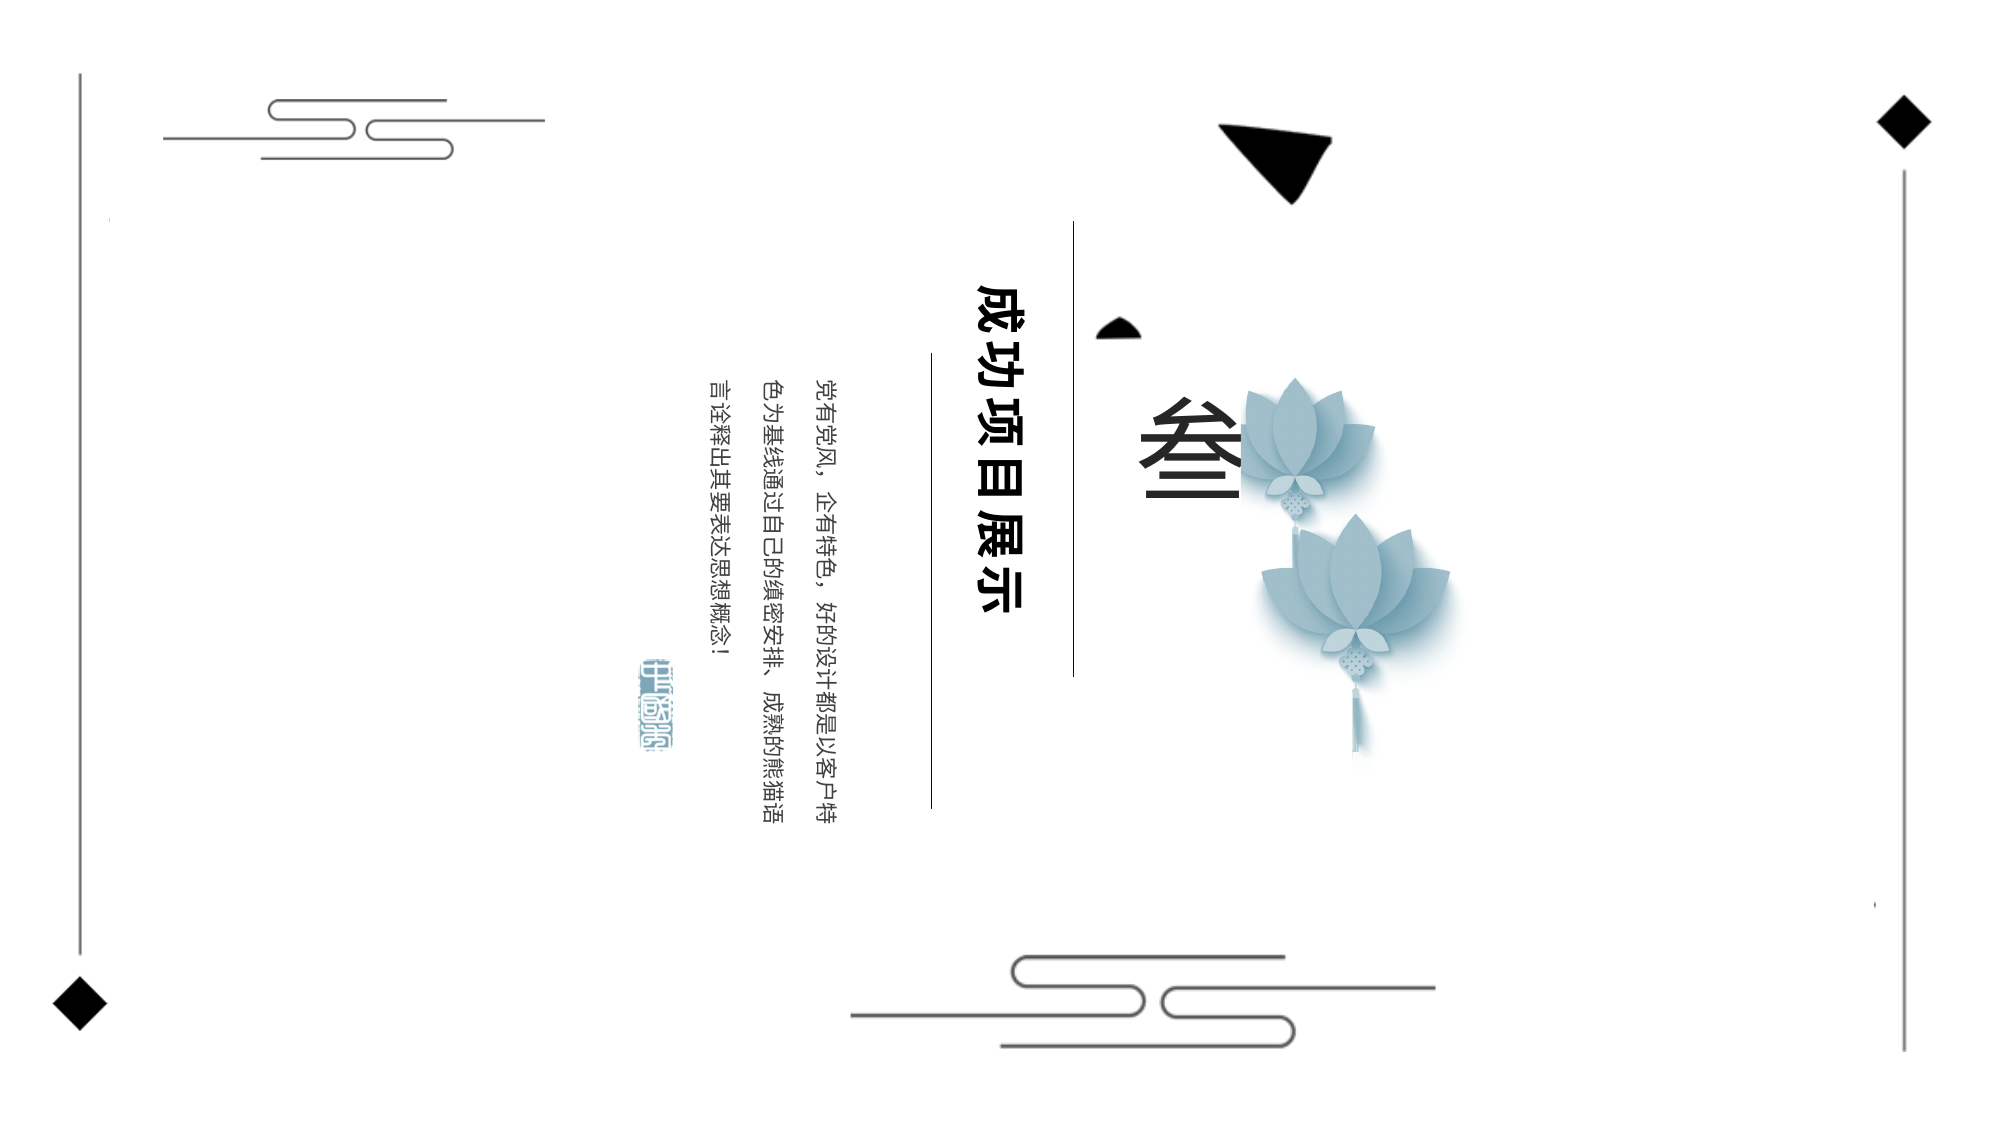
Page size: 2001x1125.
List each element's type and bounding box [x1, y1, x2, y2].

text_box [33, 59, 1950, 1069]
